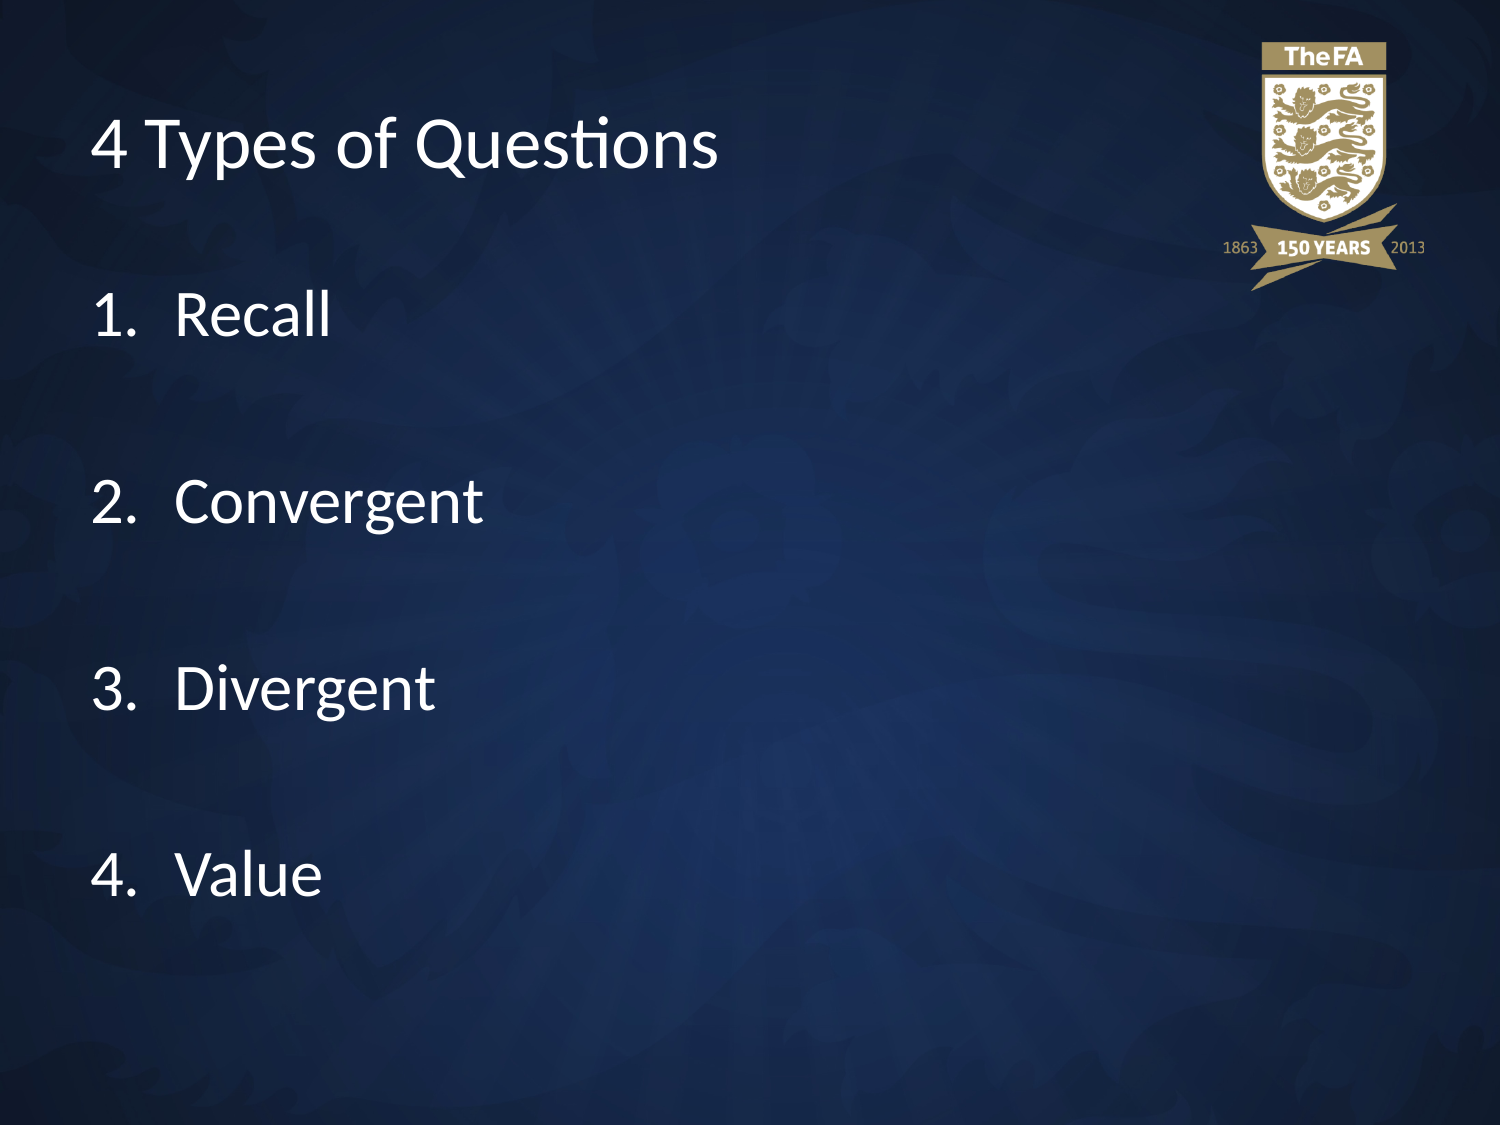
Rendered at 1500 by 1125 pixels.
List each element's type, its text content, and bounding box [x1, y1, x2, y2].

list Recall Convergent Divergent Value [75, 262, 1425, 1005]
picture [0, 0, 1500, 1125]
title 4 Types of Questions [75, 45, 1164, 233]
